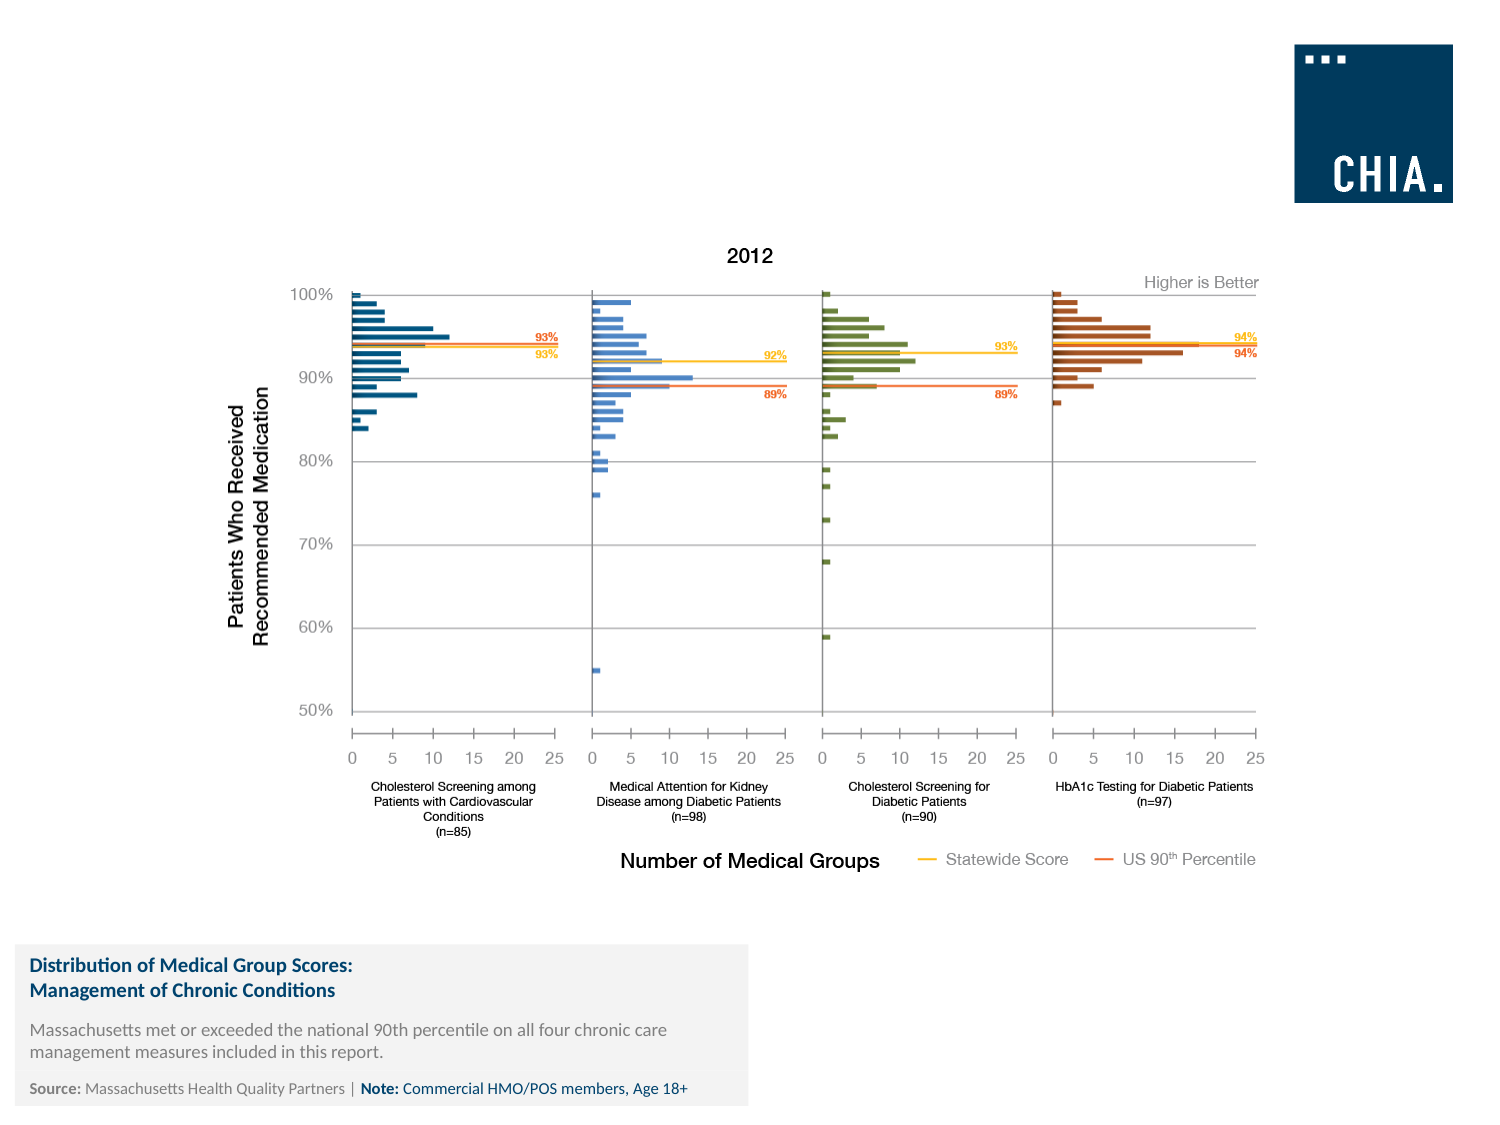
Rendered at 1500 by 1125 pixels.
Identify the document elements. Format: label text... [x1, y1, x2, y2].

list Massachusetts met or exceeded the national 90th percentile on all four chronic care management measures included in this report. [14, 1010, 749, 1070]
picture [1260, 17, 1486, 243]
picture [224, 245, 1276, 876]
list Distribution of Medical Group Scores: Management of Chronic Conditions [14, 944, 749, 1010]
list Source: Massachusetts Health Quality Partners | Note: Commercial HMO/POS members, Age 18+ [14, 1070, 749, 1106]
